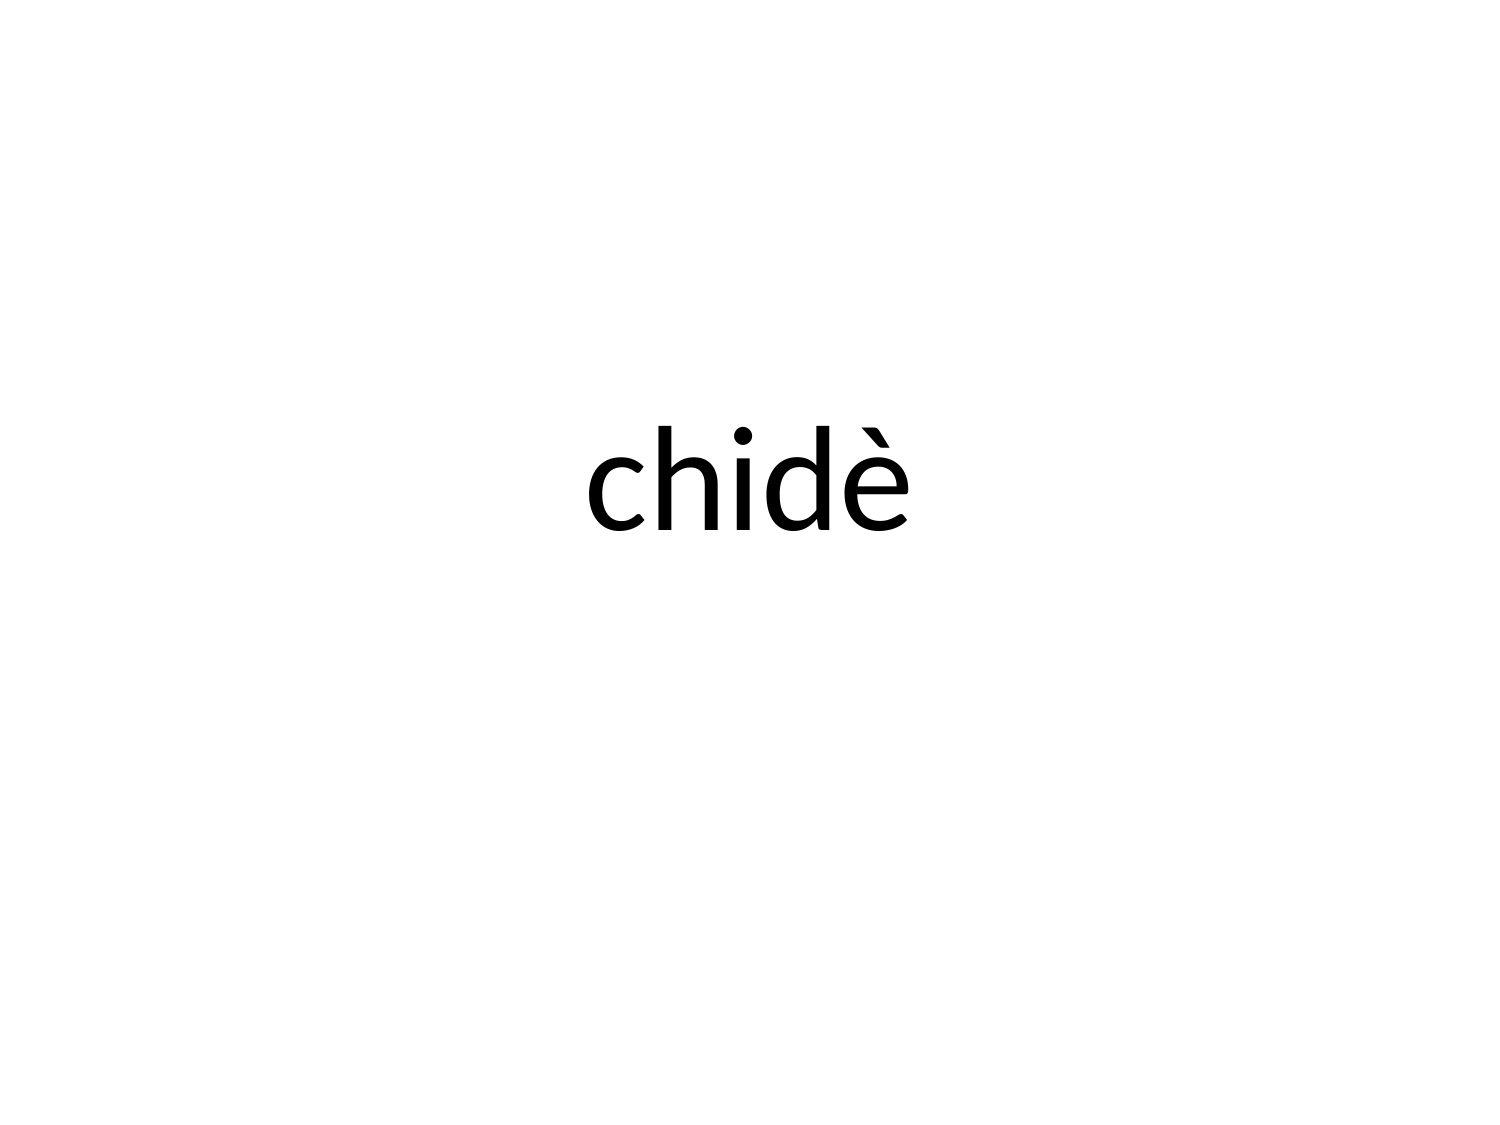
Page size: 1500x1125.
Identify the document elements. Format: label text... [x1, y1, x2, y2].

title chidè [112, 349, 1388, 591]
